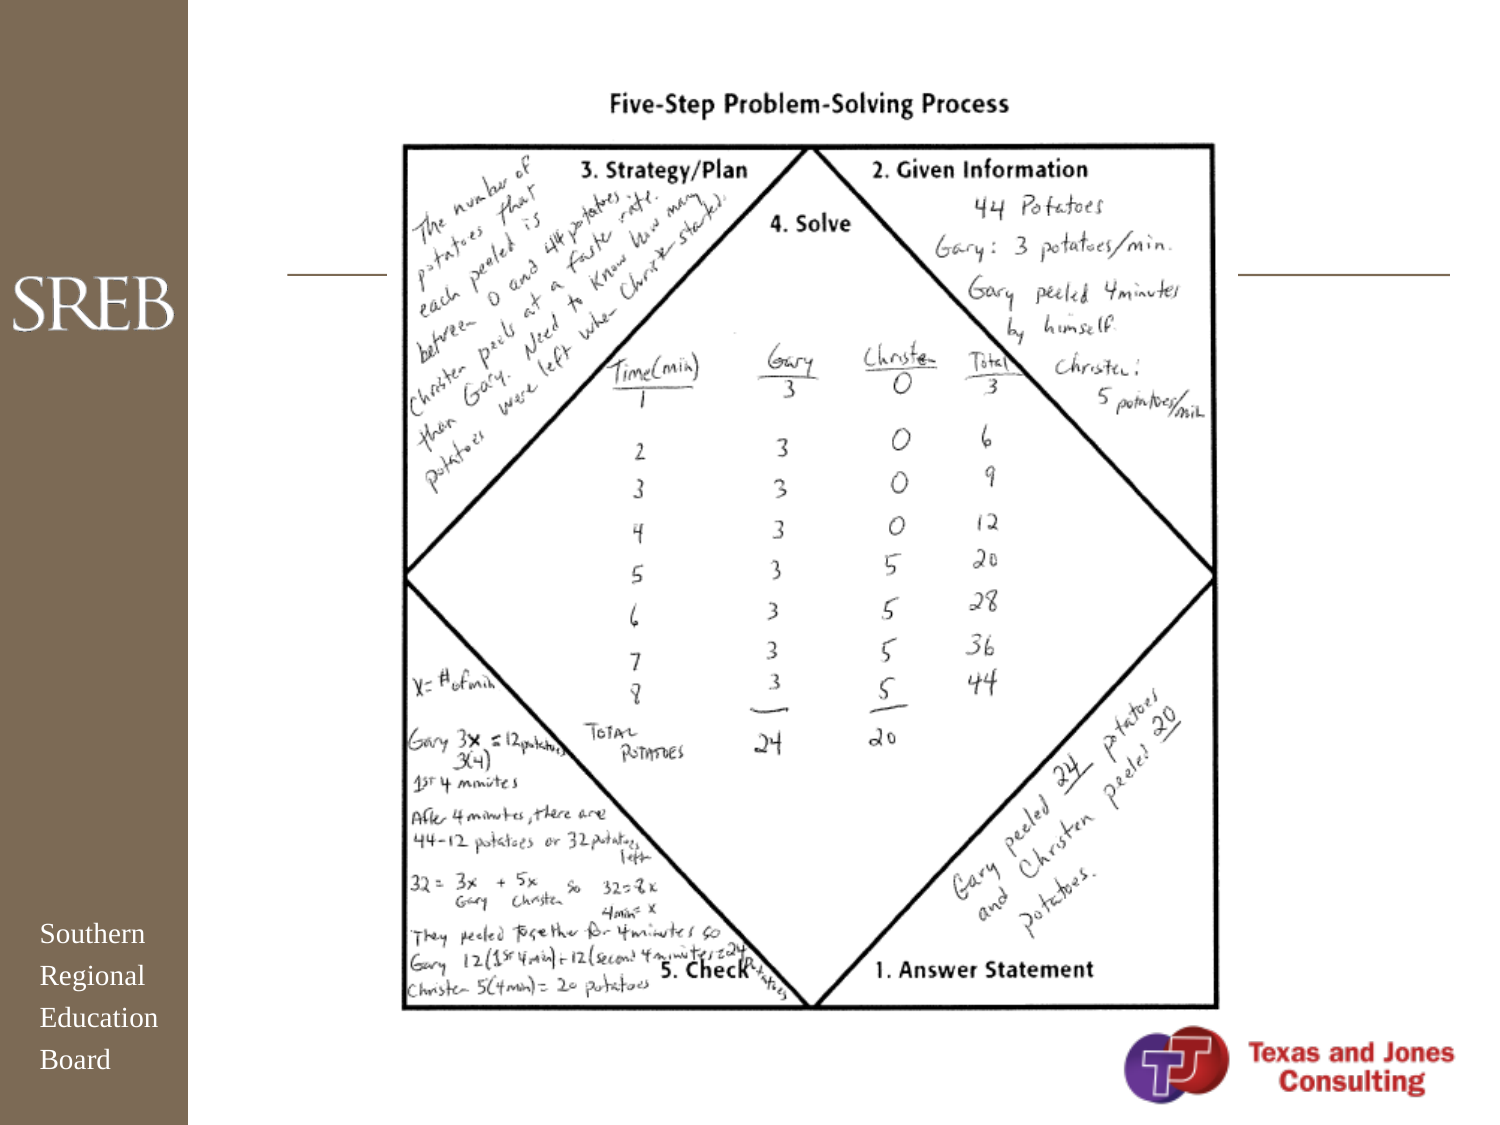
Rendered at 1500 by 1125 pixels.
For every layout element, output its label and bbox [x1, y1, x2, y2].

picture [387, 62, 1500, 1125]
picture [12, 274, 175, 332]
